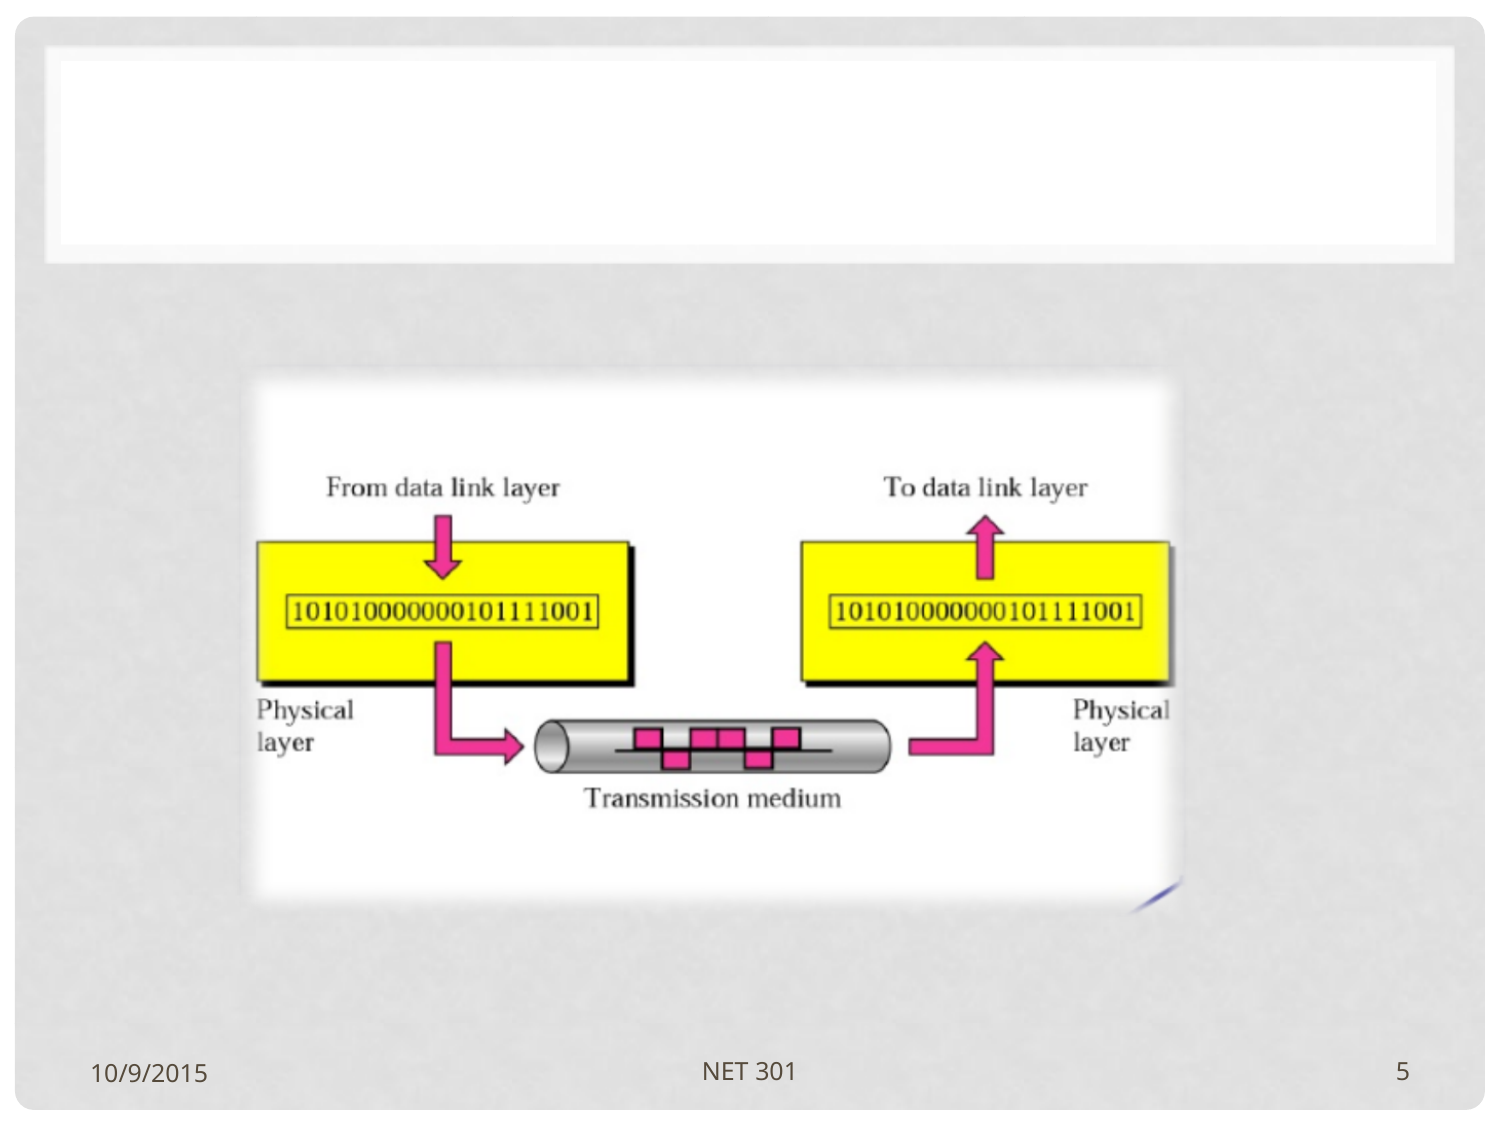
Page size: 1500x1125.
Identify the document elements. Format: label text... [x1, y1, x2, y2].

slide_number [75, 1042, 425, 1103]
slide_number 5 [1074, 1042, 1425, 1103]
picture [237, 362, 1188, 917]
footer NET 301 [512, 1042, 988, 1103]
